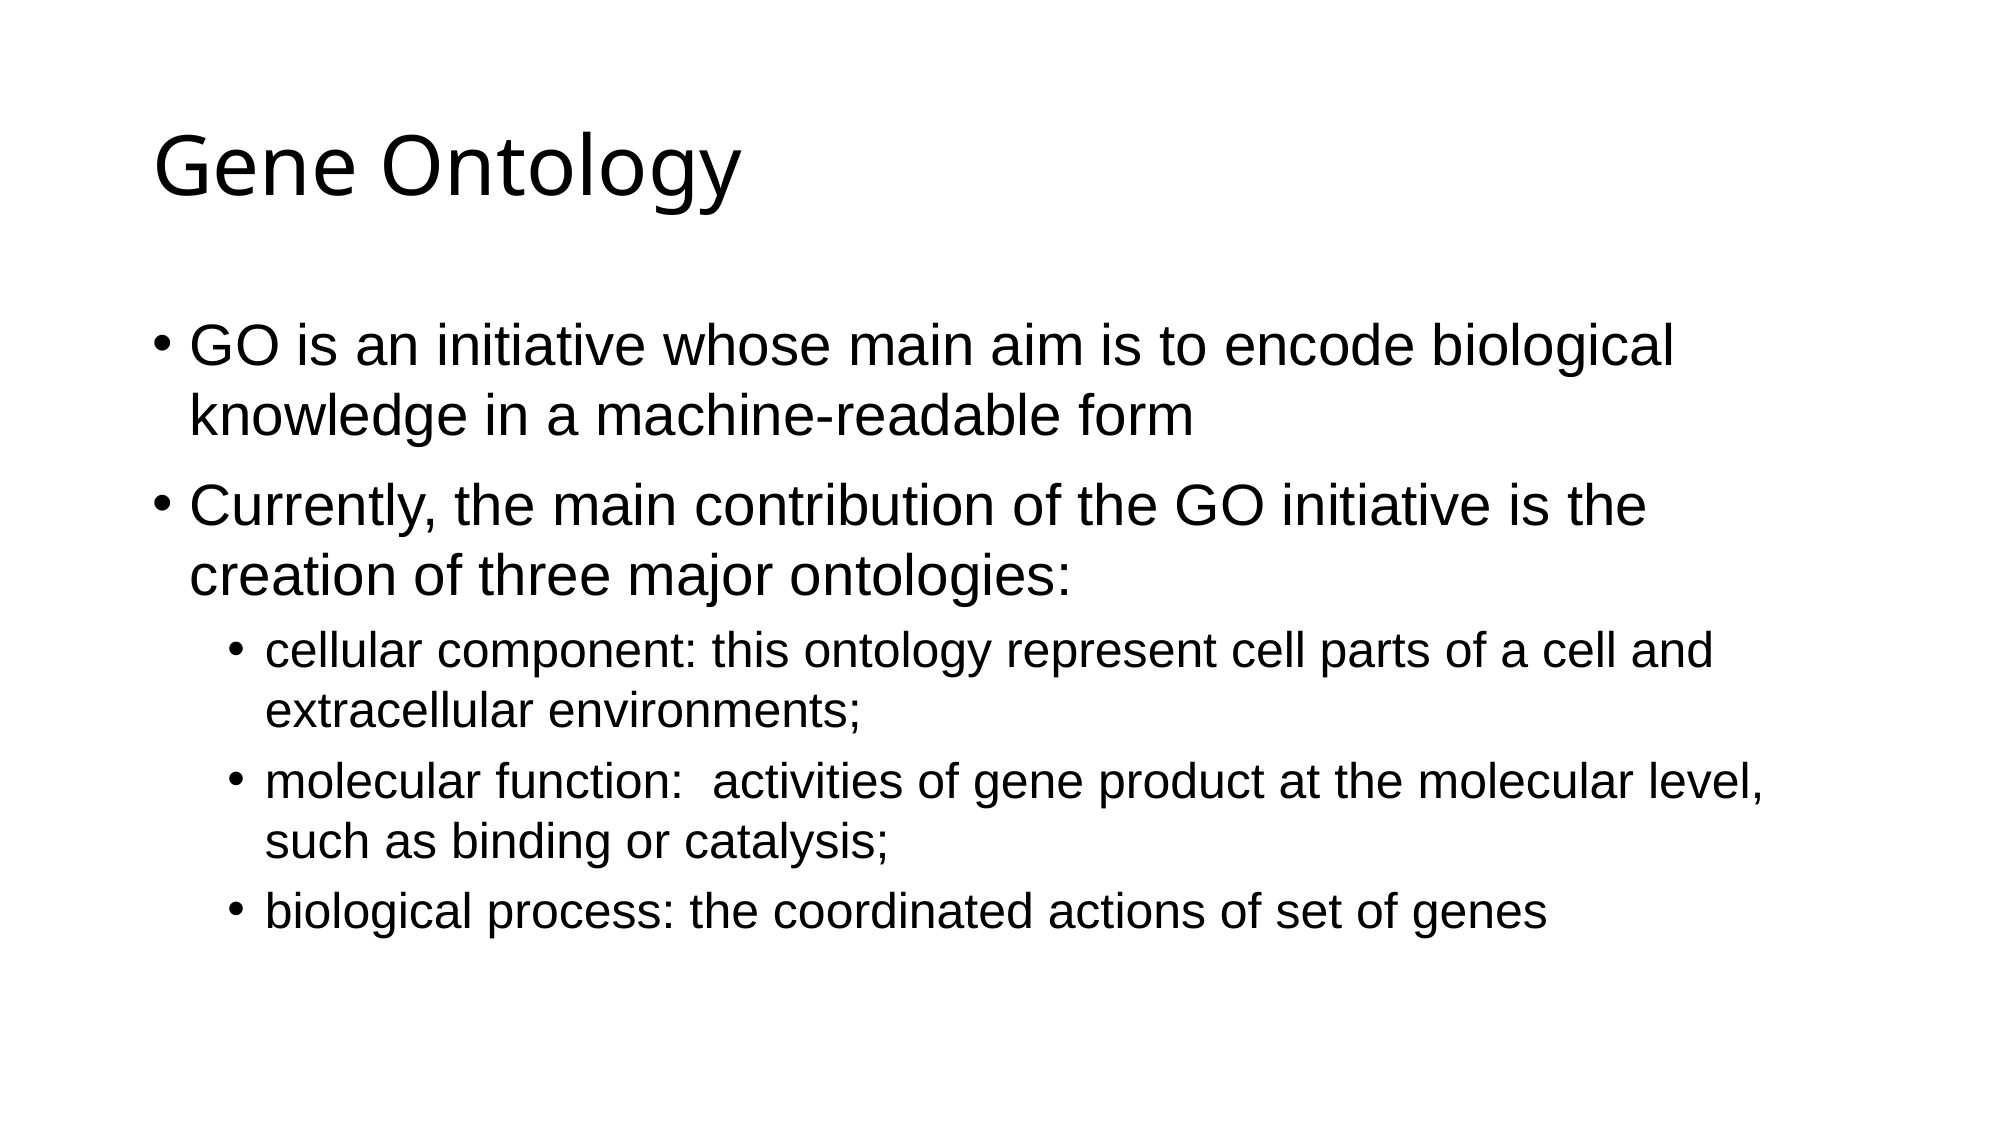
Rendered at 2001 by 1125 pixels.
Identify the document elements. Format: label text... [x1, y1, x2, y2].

title Gene Ontology [137, 59, 1863, 278]
list GO is an initiative whose main aim is to encode biological knowledge in a machine-readable form Currently, the main contribution of the GO initiative is the creation of three major ontologies: cellular component: this ontology represent cell parts of a cell and extracellular environments; molecular function: activities of gene product at the molecular level, such as binding or catalysis; biological process: the coordinated actions of set of genes [137, 299, 1863, 1014]
